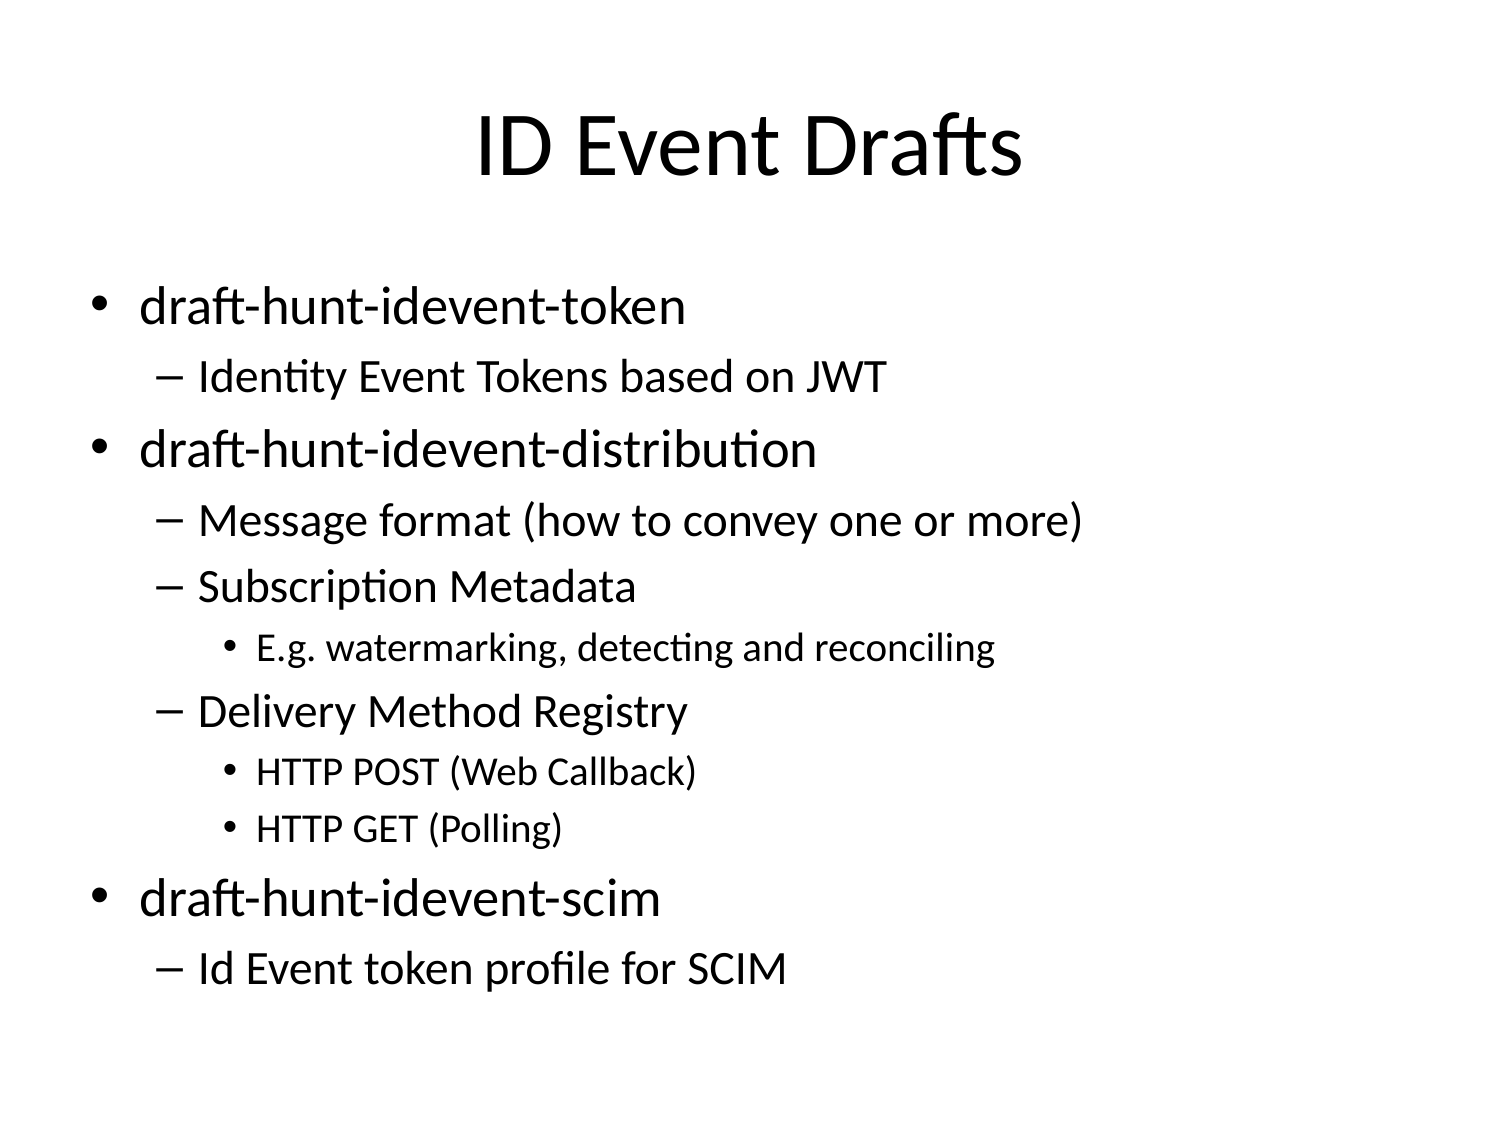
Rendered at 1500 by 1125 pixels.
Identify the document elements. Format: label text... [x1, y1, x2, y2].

list draft-hunt-idevent-token Identity Event Tokens based on JWT draft-hunt-idevent-distribution Message format (how to convey one or more) Subscription Metadata E.g. watermarking, detecting and reconciling Delivery Method Registry HTTP POST (Web Callback) HTTP GET (Polling) draft-hunt-idevent-scim Id Event token profile for SCIM [75, 262, 1425, 1005]
title ID Event Drafts [75, 45, 1425, 233]
